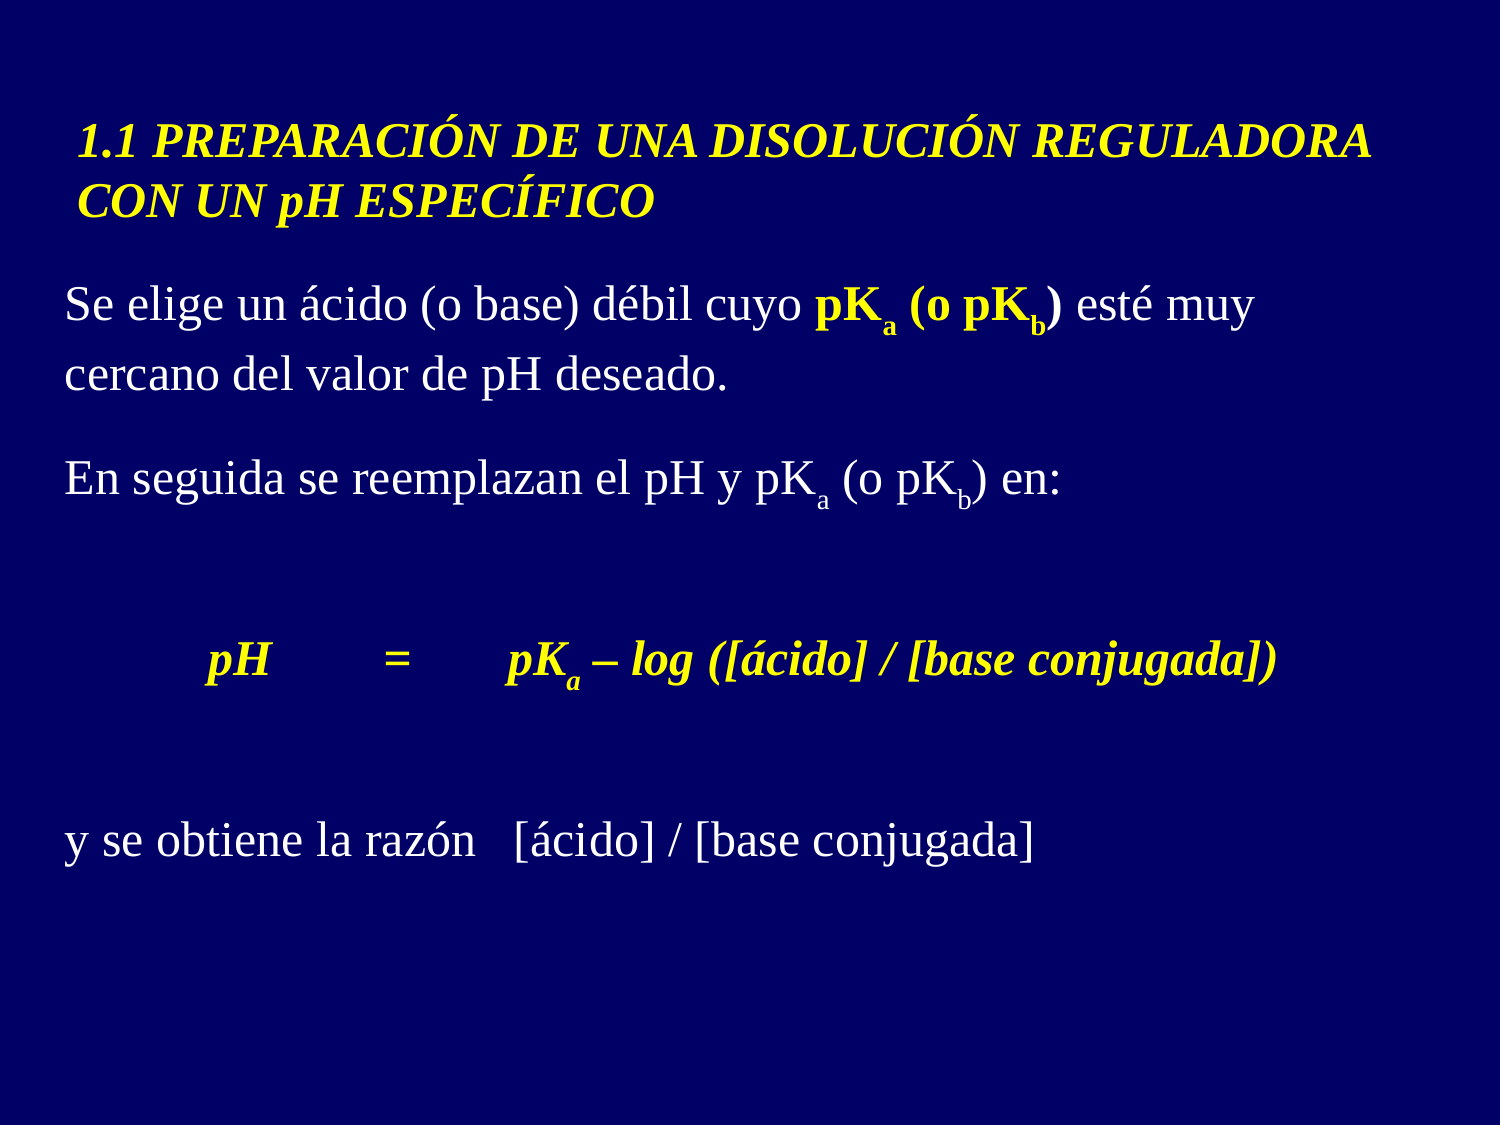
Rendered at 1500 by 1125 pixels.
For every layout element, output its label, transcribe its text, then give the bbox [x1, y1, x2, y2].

text_box Se elige un ácido (o base) débil cuyo pKa (o pKb) esté muy cercano del valor de pH deseado. [49, 262, 1413, 409]
text_box En seguida se reemplazan el pH y pKa (o pKb) en: pH = pKa – log ([ácido] / [base conjugada]) y se obtiene la razón [ácido] / [base conjugada] [50, 437, 1438, 959]
text_box 1.1 PREPARACIÓN DE UNA DISOLUCIÓN REGULADORA CON UN pH ESPECÍFICO [62, 99, 1500, 235]
